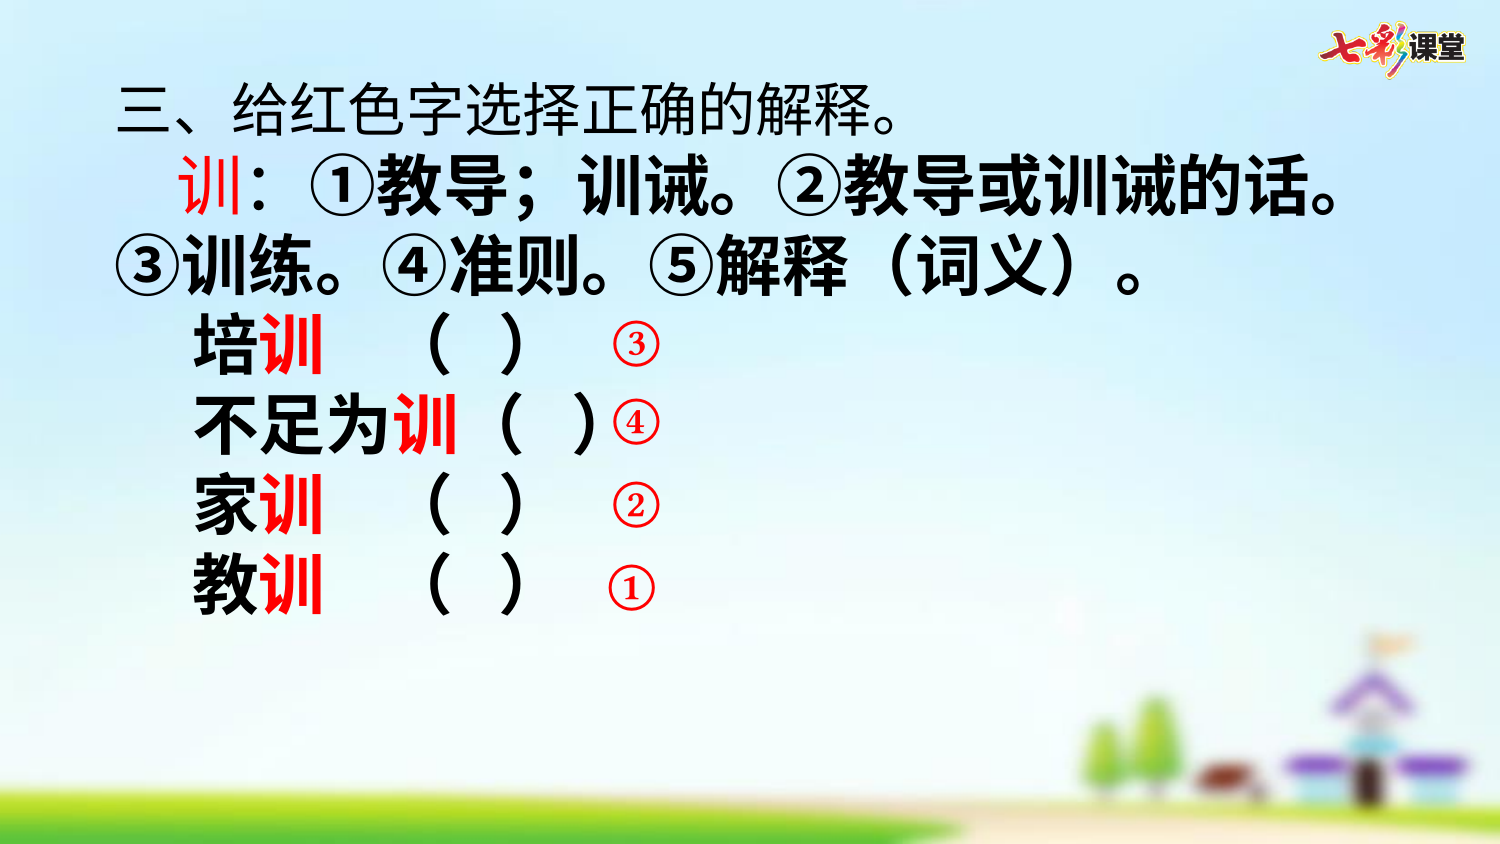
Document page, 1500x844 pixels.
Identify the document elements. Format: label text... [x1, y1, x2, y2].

picture [0, 0, 1500, 844]
text_box ② [596, 457, 715, 543]
text_box ④ [596, 374, 715, 457]
text_box 三、给红色字选择正确的解释。 训：①教导；训诫。②教导或训诫的话。③训练。④准则。⑤解释（词义）。 培训 （ ） 不足为训（ ） 家训 （ ） 教训 （ ） [100, 65, 1436, 631]
text_box ③ [596, 297, 715, 374]
text_box ① [591, 540, 710, 626]
